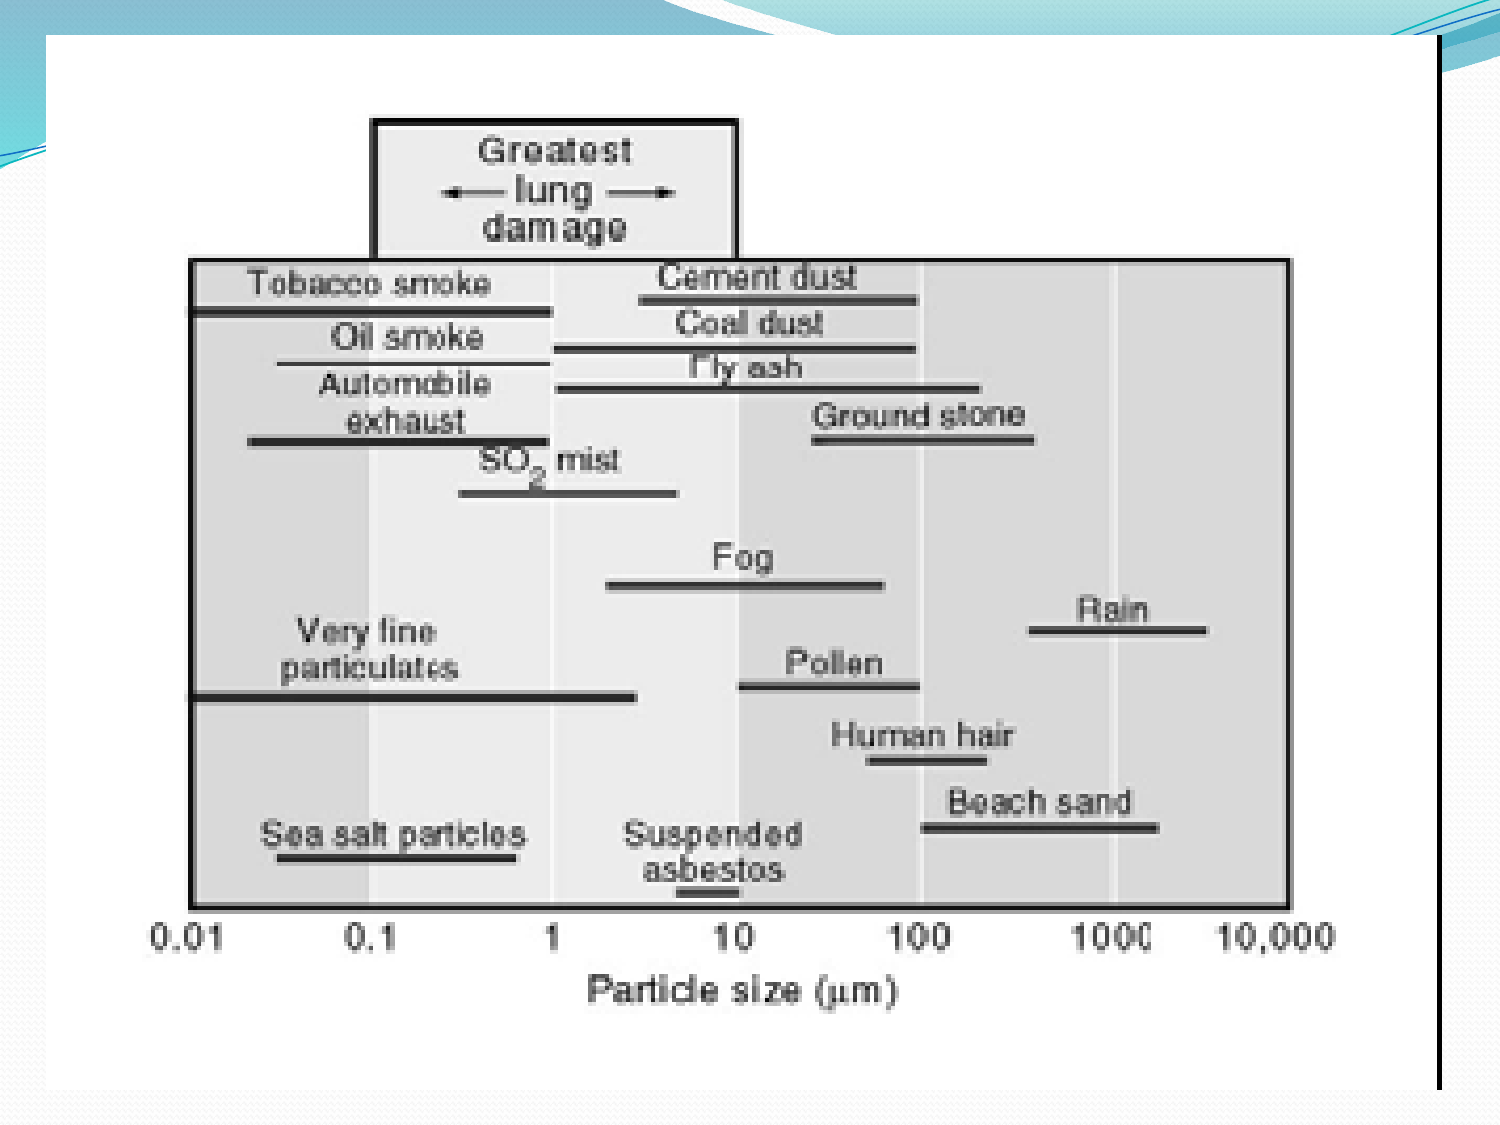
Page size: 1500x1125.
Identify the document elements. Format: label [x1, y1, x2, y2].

list [46, 34, 1442, 1091]
